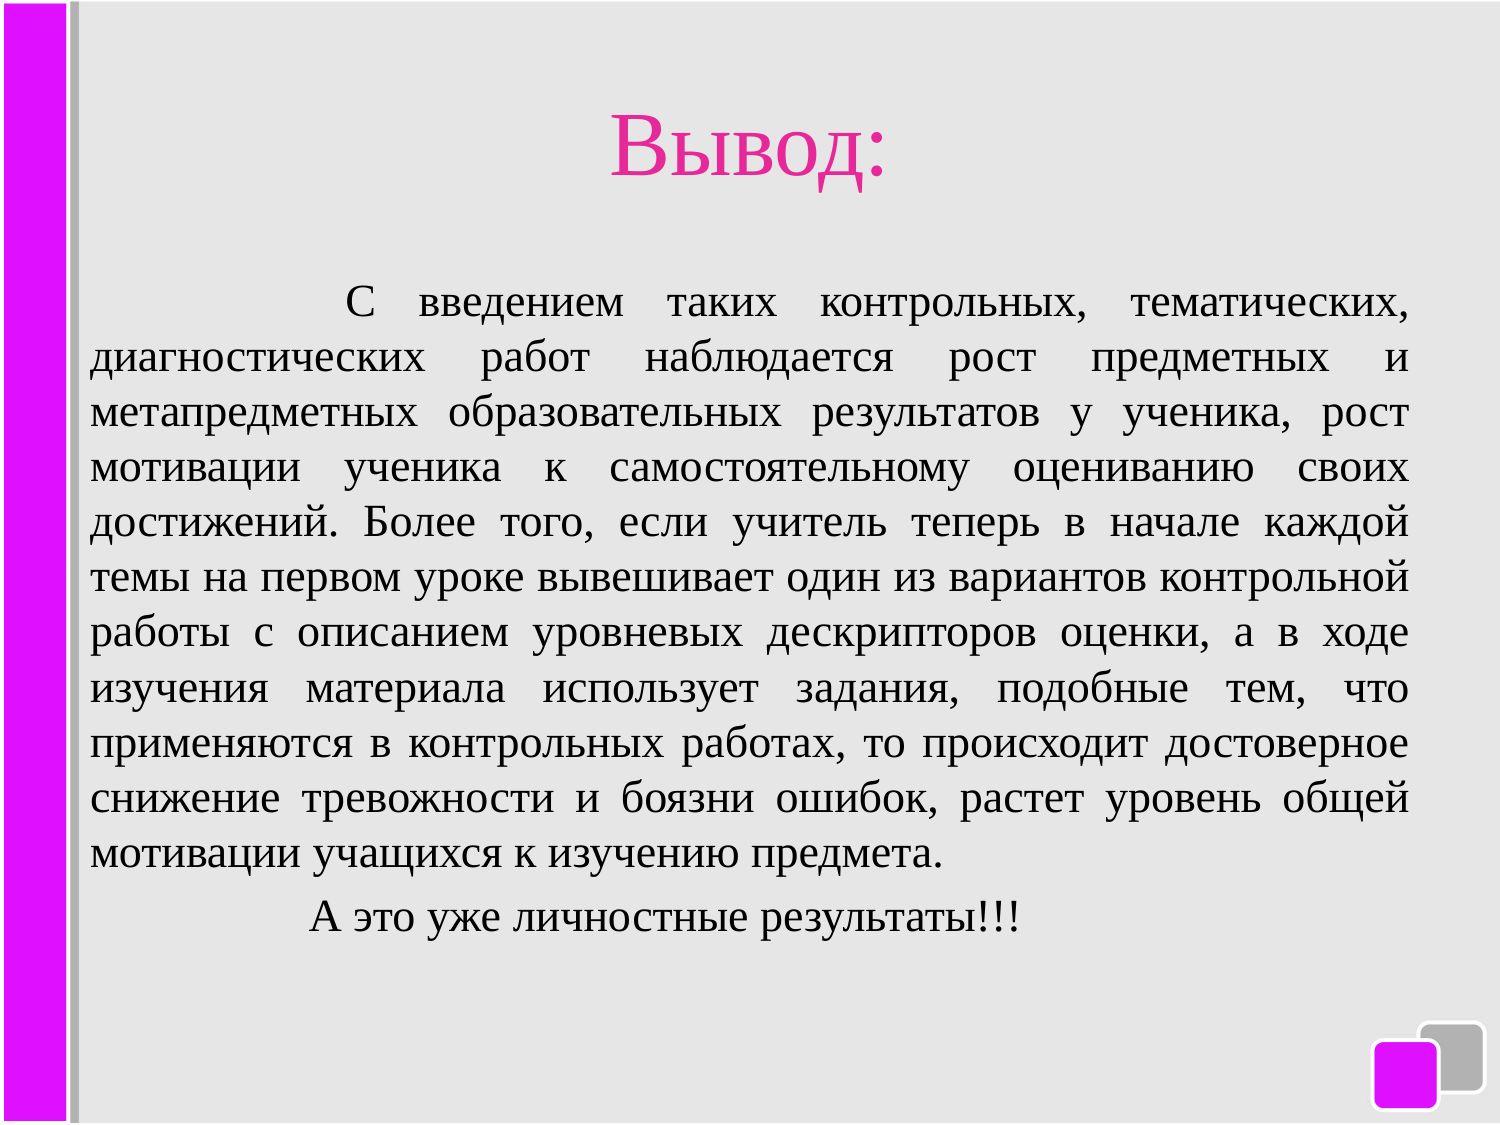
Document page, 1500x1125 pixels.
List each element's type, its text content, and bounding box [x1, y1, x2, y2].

list С введением таких контрольных, тематических, диагностических работ наблюдается рост предметных и метапредметных образовательных результатов у ученика, рост мотивации ученика к самостоятельному оцениванию своих достижений. Более того, если учитель теперь в начале каждой темы на первом уроке вывешивает один из вариантов контрольной работы с описанием уровневых дескрипторов оценки, а в ходе изучения материала использует задания, подобные тем, что применяются в контрольных работах, то происходит достоверное снижение тревожности и боязни ошибок, растет уровень общей мотивации учащихся к изучению предмета. А это уже личностные результаты!!! [75, 262, 1425, 1005]
title Вывод: [75, 45, 1425, 233]
picture [0, 0, 1500, 1125]
